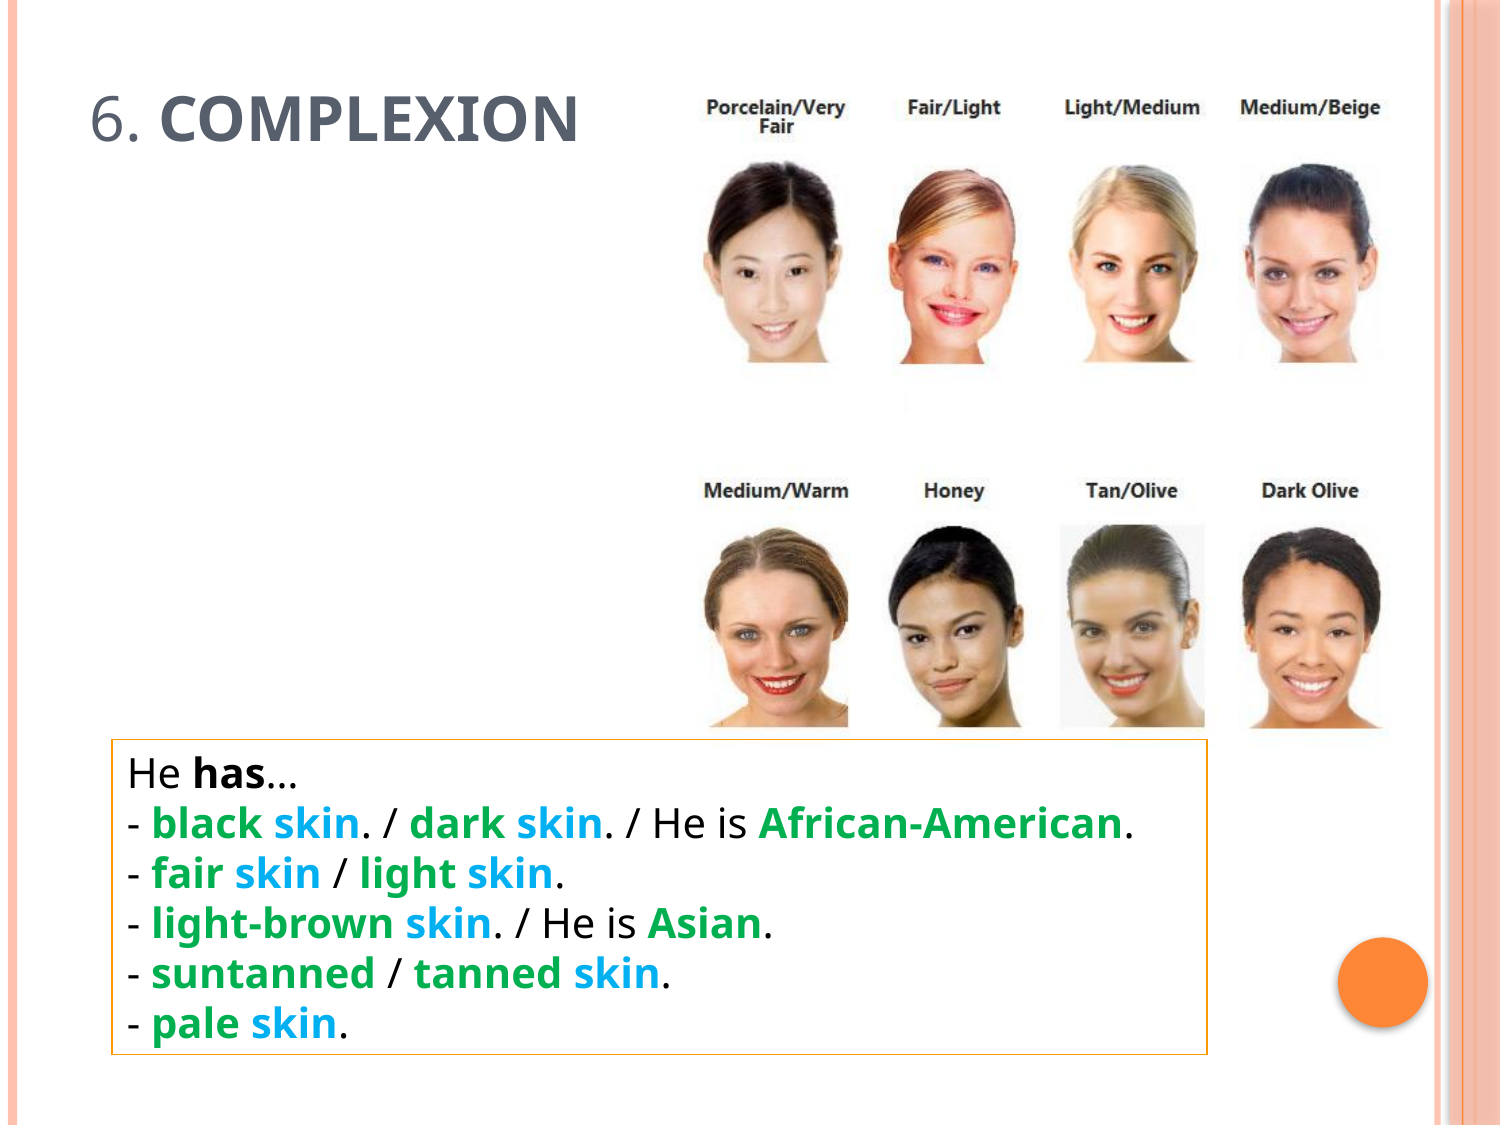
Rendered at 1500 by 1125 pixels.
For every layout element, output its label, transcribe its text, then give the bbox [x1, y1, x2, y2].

title 6. COMPLEXION [75, 45, 1300, 161]
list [654, 77, 1422, 808]
text_box He has… - black skin. / dark skin. / He is African-American. - fair skin / light skin. - light-brown skin. / He is Asian. - suntanned / tanned skin. - pale skin. [112, 739, 1207, 1055]
